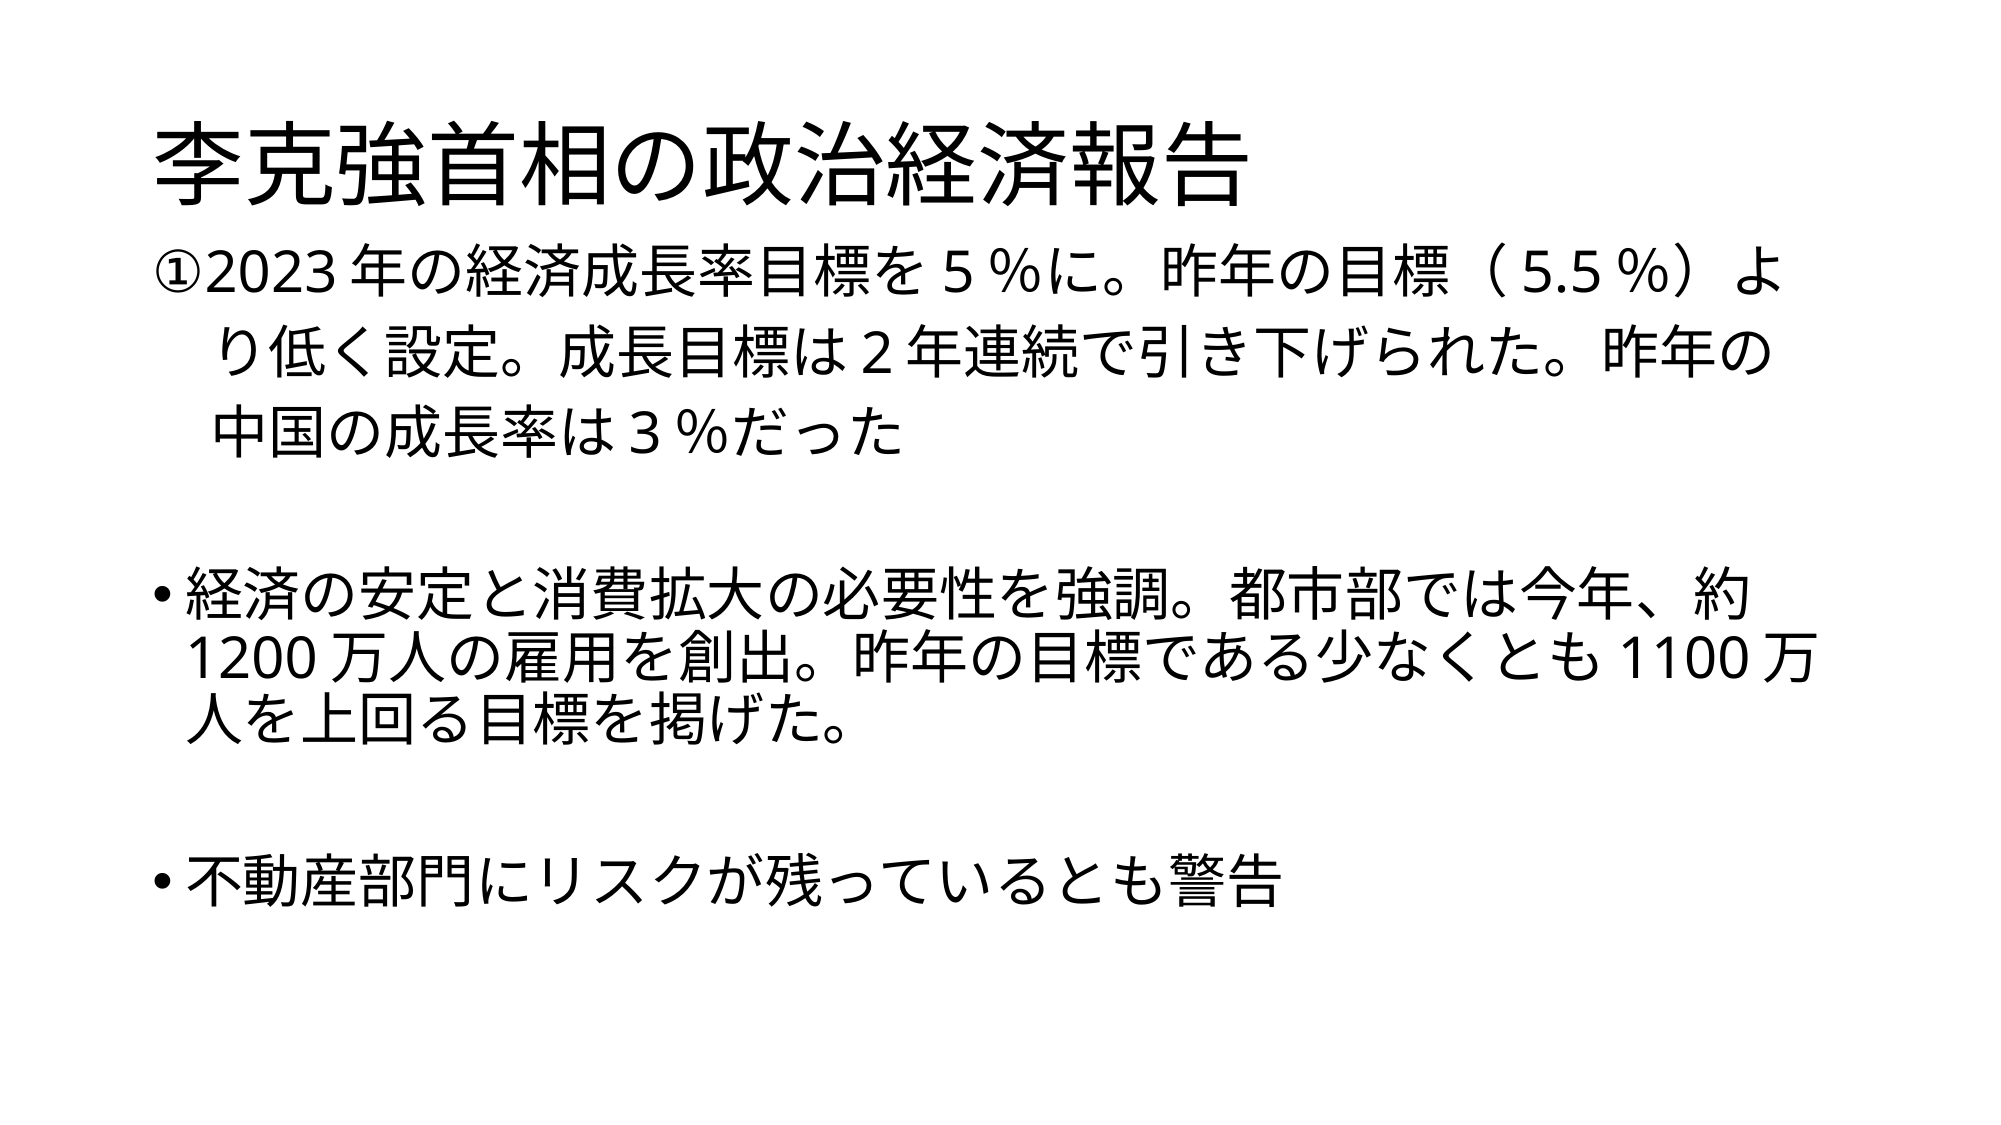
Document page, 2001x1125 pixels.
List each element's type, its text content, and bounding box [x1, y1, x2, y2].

list ①2023年の経済成長率目標を5％に。昨年の目標（5.5％）よ り低く設定。成長目標は2年連続で引き下げられた。昨年の 中国の成長率は3％だった 経済の安定と消費拡大の必要性を強調。都市部では今年、約1200万人の雇用を創出。昨年の目標である少なくとも1100万人を上回る目標を掲げた。 不動産部門にリスクが残っているとも警告 [137, 234, 1863, 1014]
title 李克強首相の政治経済報告 [137, 59, 1863, 234]
